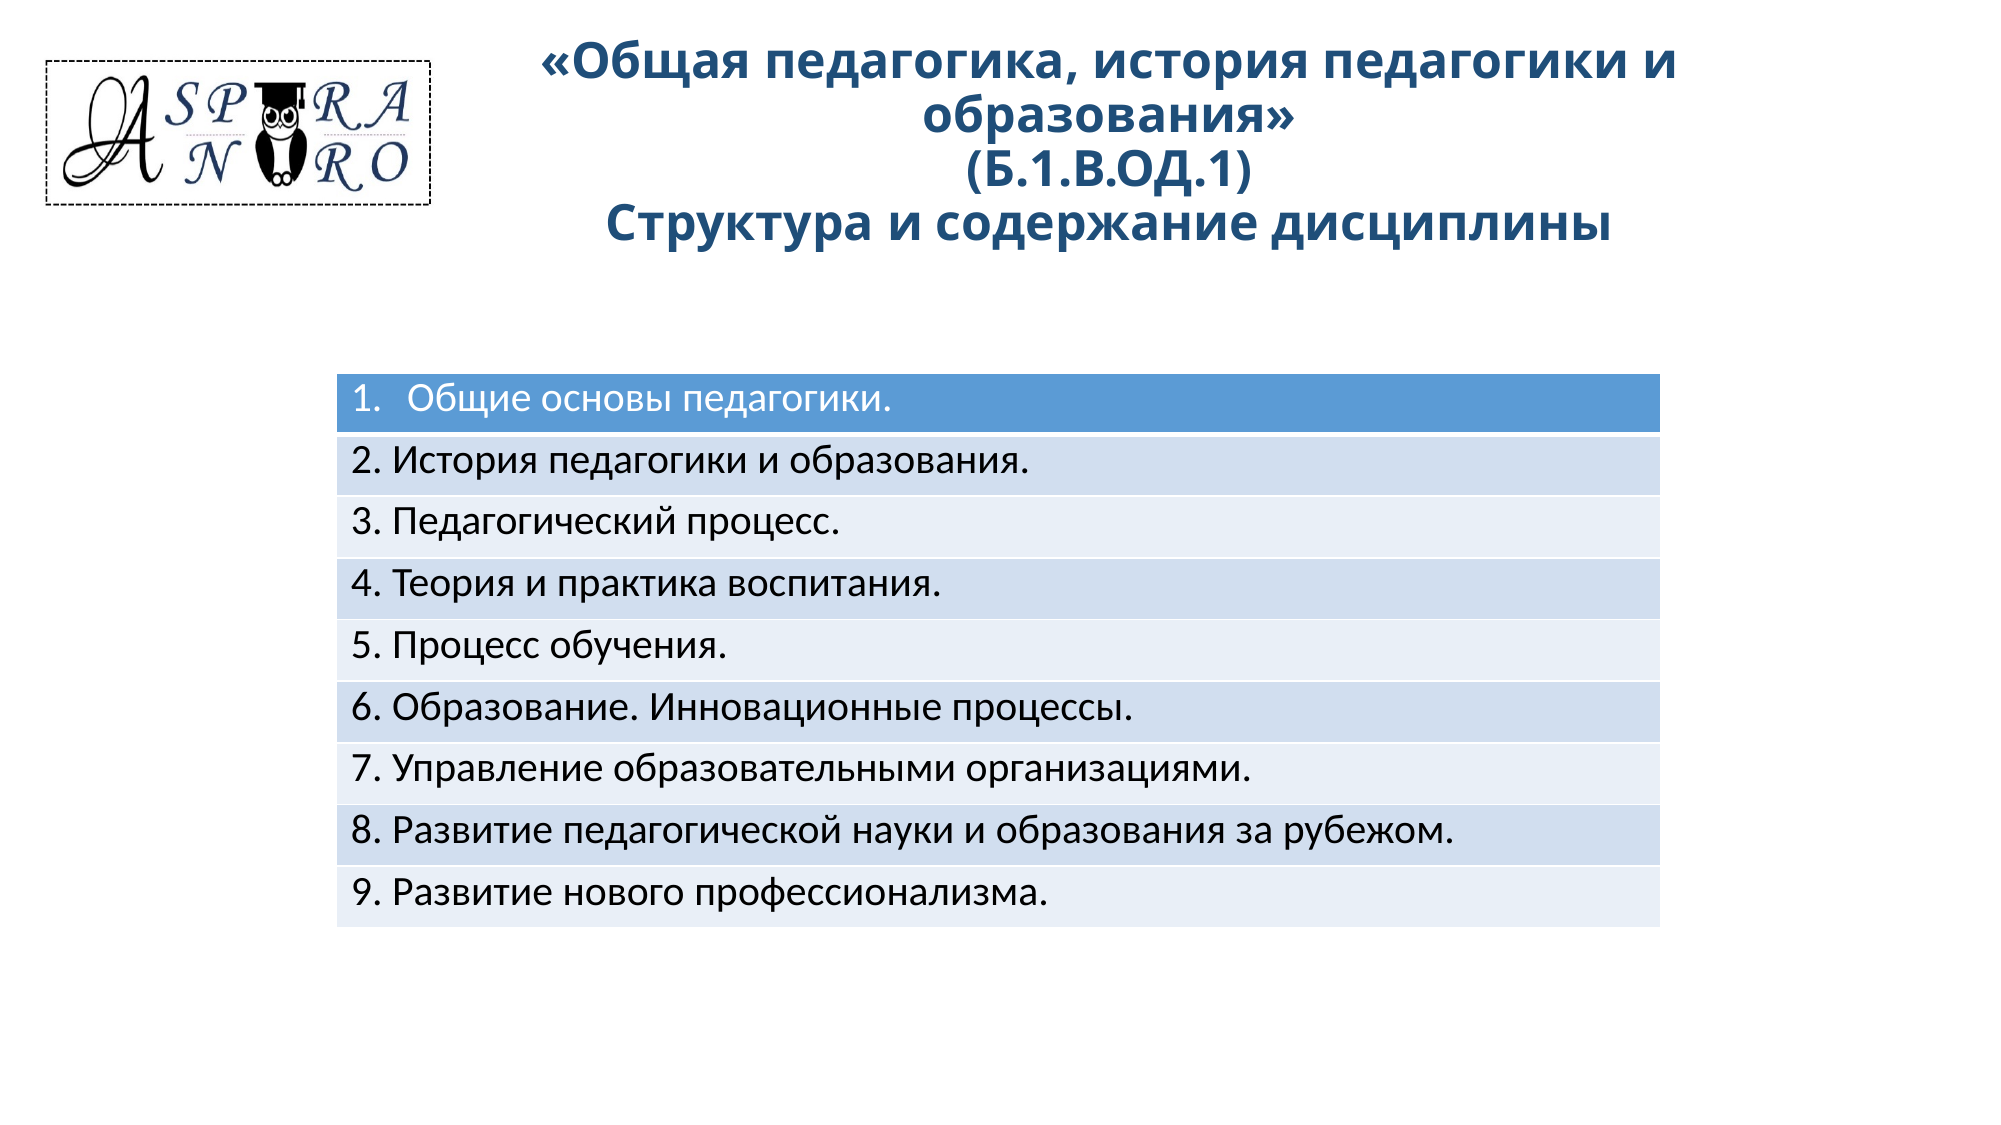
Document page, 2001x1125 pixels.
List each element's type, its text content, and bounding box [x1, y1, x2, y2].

table_cell 5. Процесс обучения. [337, 620, 1660, 680]
picture [40, 54, 435, 210]
table_cell 2. История педагогики и образования. [337, 437, 1660, 495]
table_cell 7. Управление образовательными организациями. [337, 744, 1660, 804]
table_cell 6. Образование. Инновационные процессы. [337, 682, 1660, 742]
table_cell 4. Теория и практика воспитания. [337, 559, 1660, 619]
table_cell 8. Развитие педагогической науки и образования за рубежом. [337, 805, 1660, 865]
table_header Общие основы педагогики. [337, 374, 1660, 432]
table_cell 3. Педагогический процесс. [337, 497, 1660, 557]
title «Общая педагогика, история педагогики и образования» (Б.1.В.ОД.1) Структура и содержание дисциплины [453, 54, 1767, 233]
table_cell 9. Развитие нового профессионализма. [337, 867, 1660, 927]
